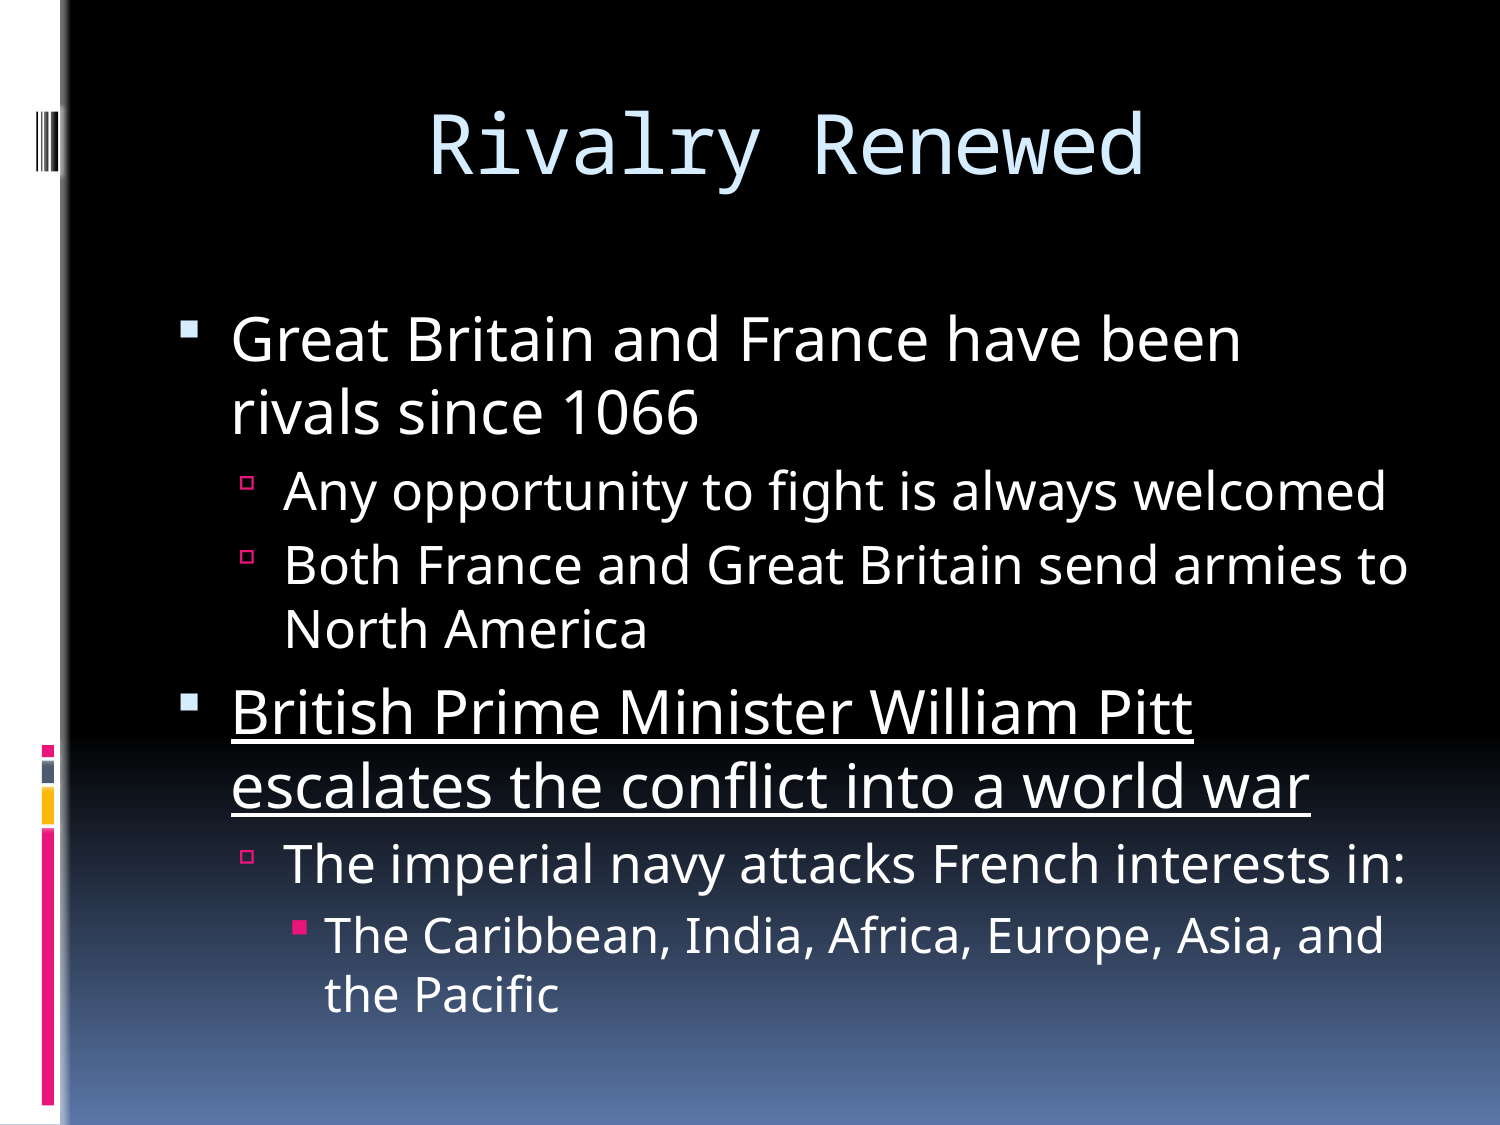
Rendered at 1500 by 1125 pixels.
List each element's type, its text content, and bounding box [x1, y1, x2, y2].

title Rivalry Renewed [150, 83, 1425, 234]
list Great Britain and France have been rivals since 1066 Any opportunity to fight is always welcomed Both France and Great Britain send armies to North America British Prime Minister William Pitt escalates the conflict into a world war The imperial navy attacks French interests in: The Caribbean, India, Africa, Europe, Asia, and the Pacific [150, 292, 1425, 1043]
